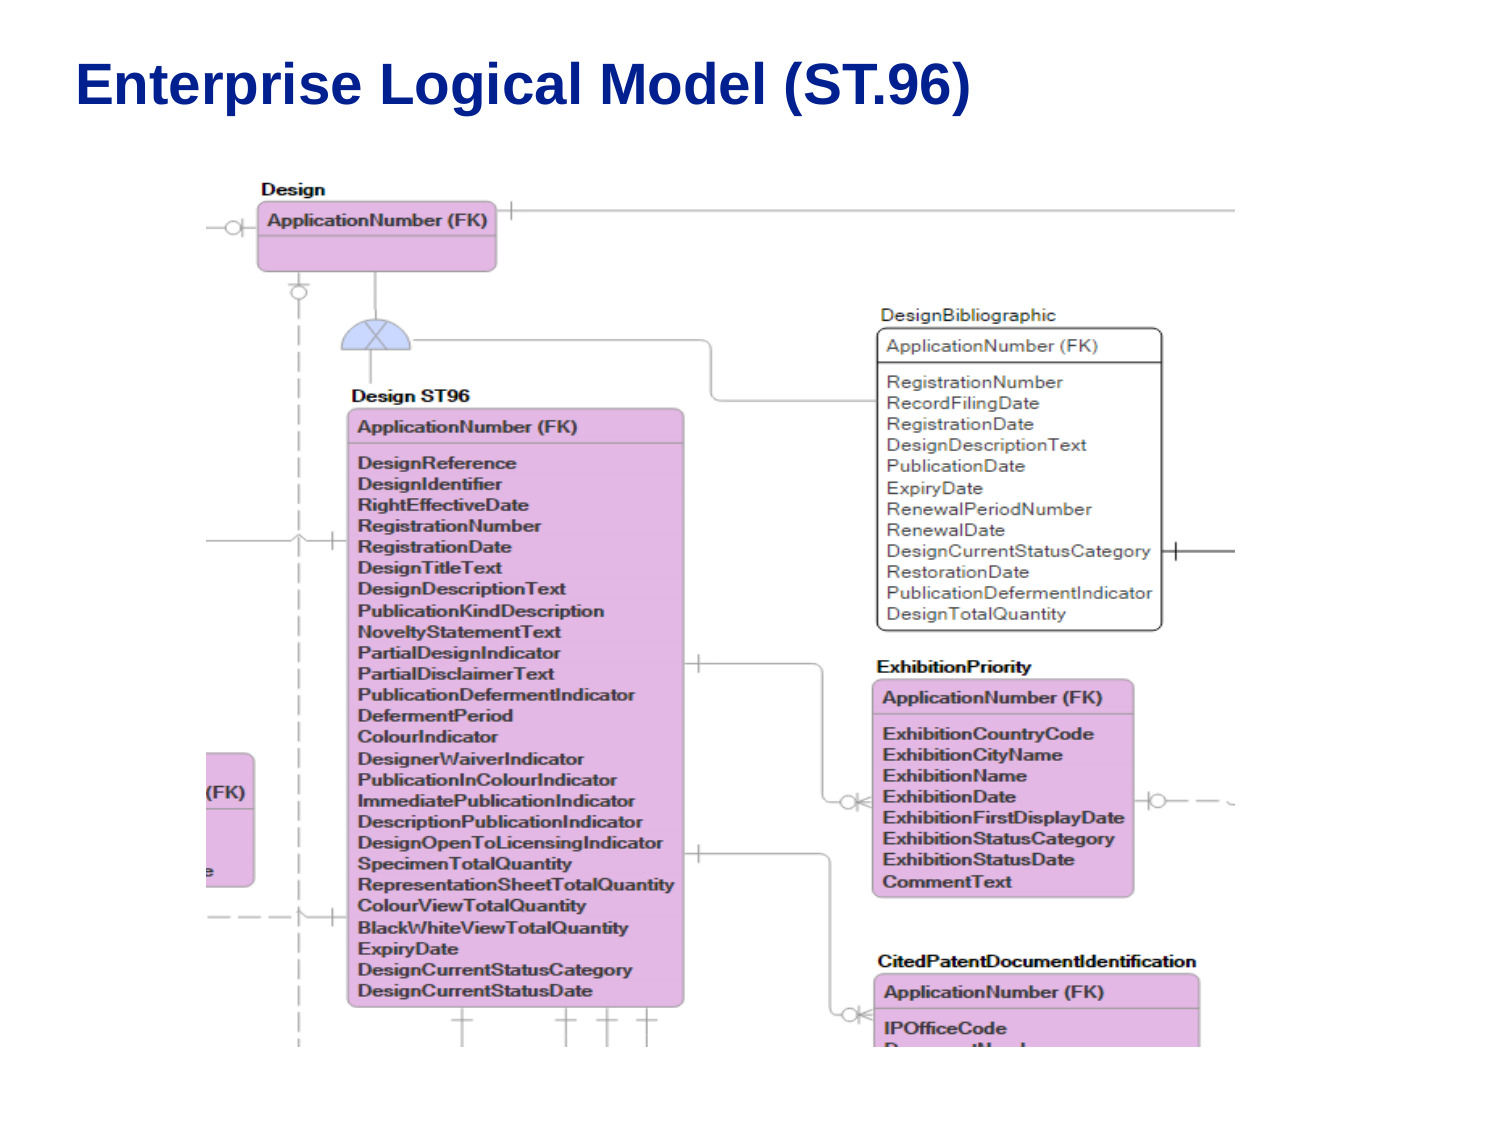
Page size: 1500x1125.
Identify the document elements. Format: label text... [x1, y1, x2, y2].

picture [206, 136, 1235, 1047]
title Enterprise Logical Model (ST.96) [74, 45, 1426, 222]
